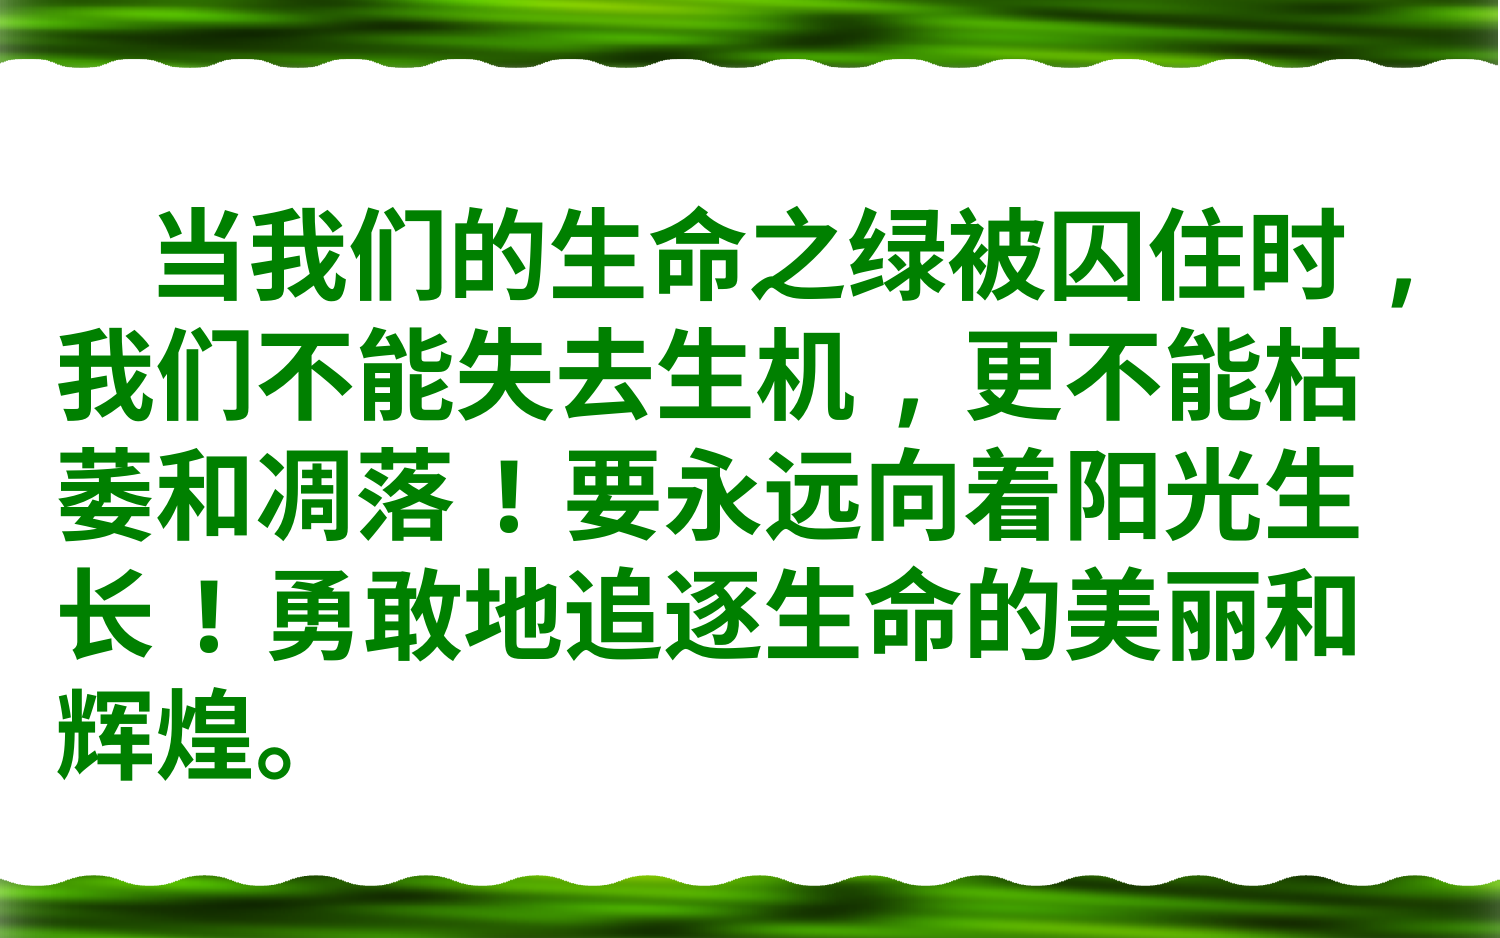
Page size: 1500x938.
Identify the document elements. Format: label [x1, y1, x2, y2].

text_box [0, 0, 1500, 938]
